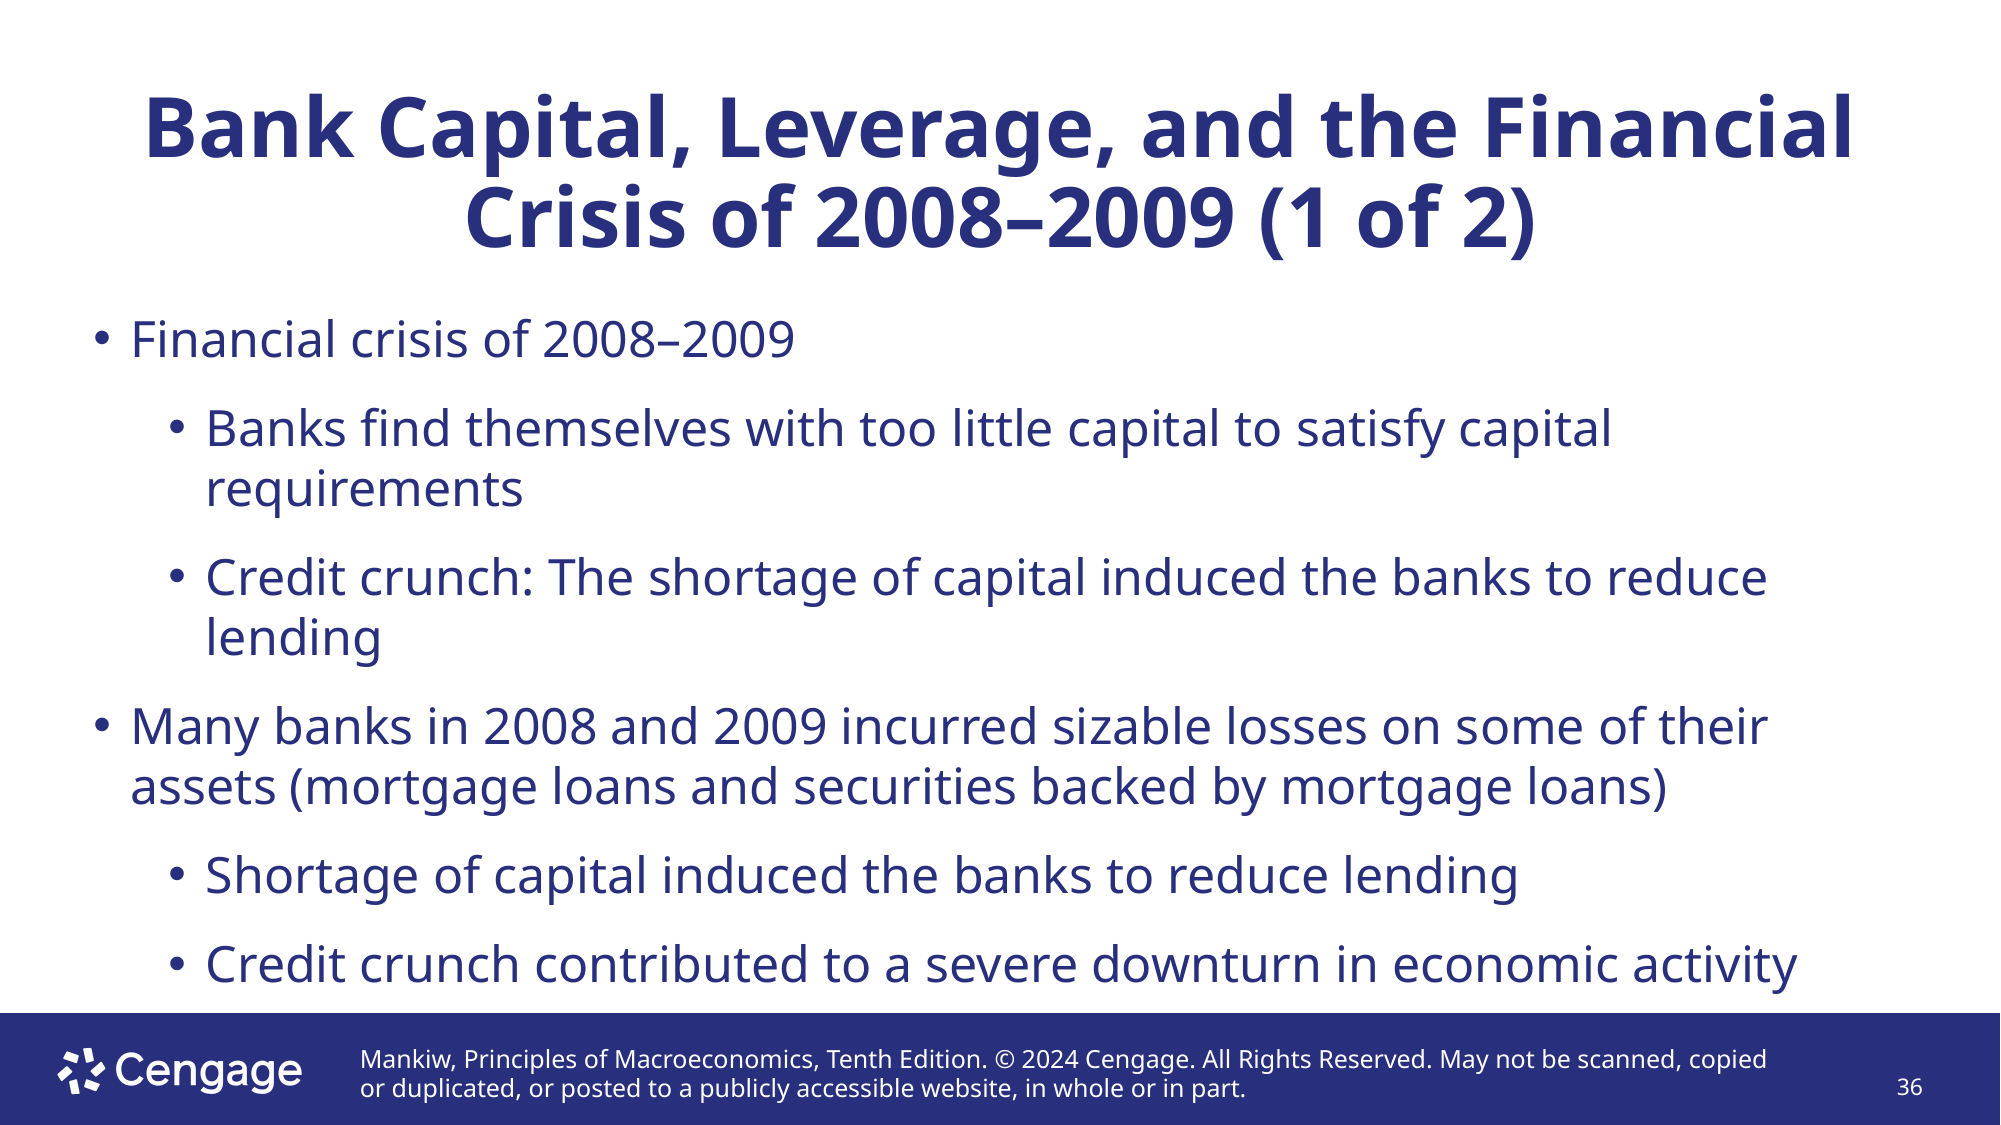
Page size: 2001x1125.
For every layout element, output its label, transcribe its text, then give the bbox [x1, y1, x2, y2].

picture [30, 1020, 329, 1122]
list Financial crisis of 2008–2009 Banks find themselves with too little capital to satisfy capital requirements Credit crunch: The shortage of capital induced the banks to reduce lending Many banks in 2008 and 2009 incurred sizable losses on some of their assets (mortgage loans and securities backed by mortgage loans) Shortage of capital induced the banks to reduce lending Credit crunch contributed to a severe downturn in economic activity [78, 299, 1923, 1014]
title Bank Capital, Leverage, and the Financial Crisis of 2008–2009 (1 of 2) [78, 77, 1923, 278]
